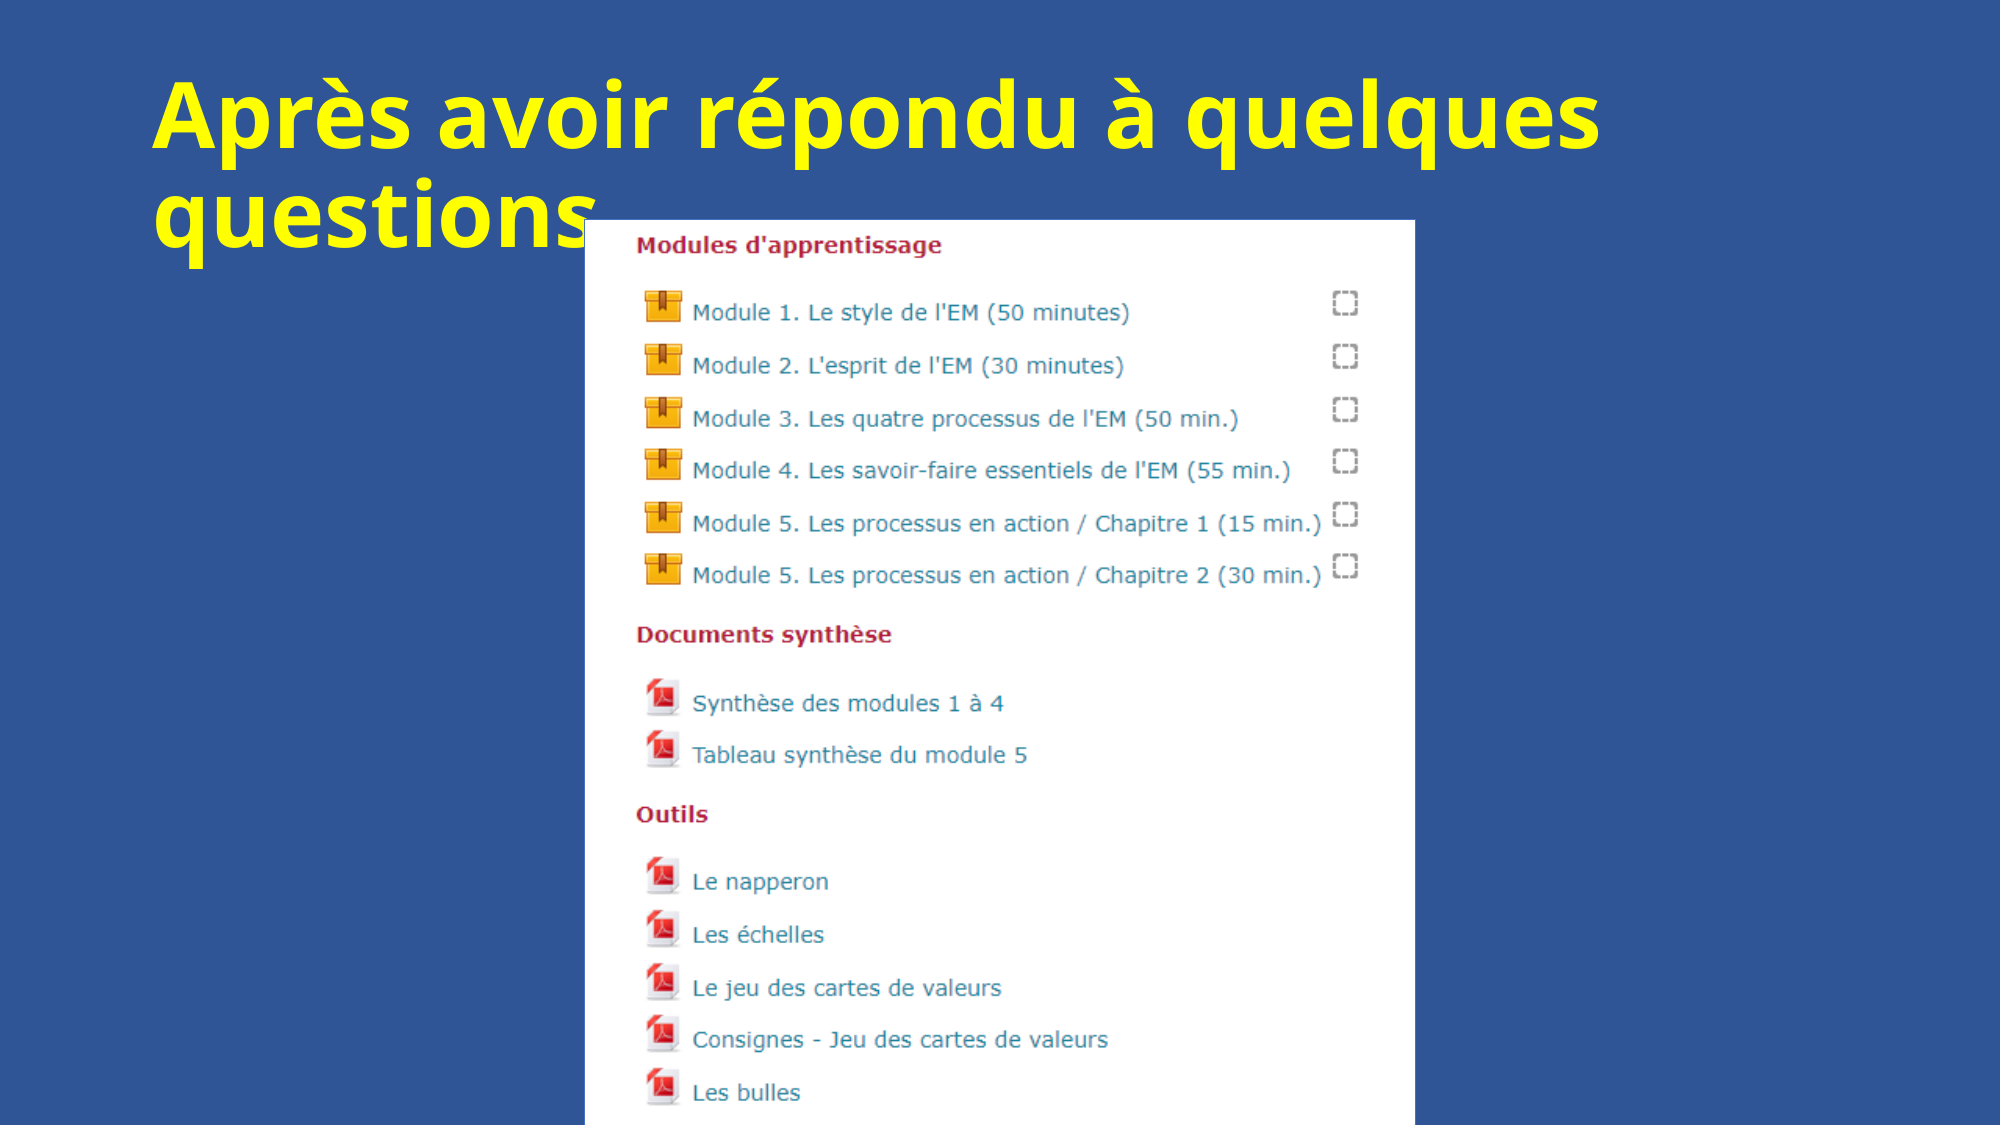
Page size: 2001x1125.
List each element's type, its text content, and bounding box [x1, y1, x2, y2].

title Après avoir répondu à quelques questions [137, 59, 1863, 278]
picture [584, 219, 1416, 1125]
